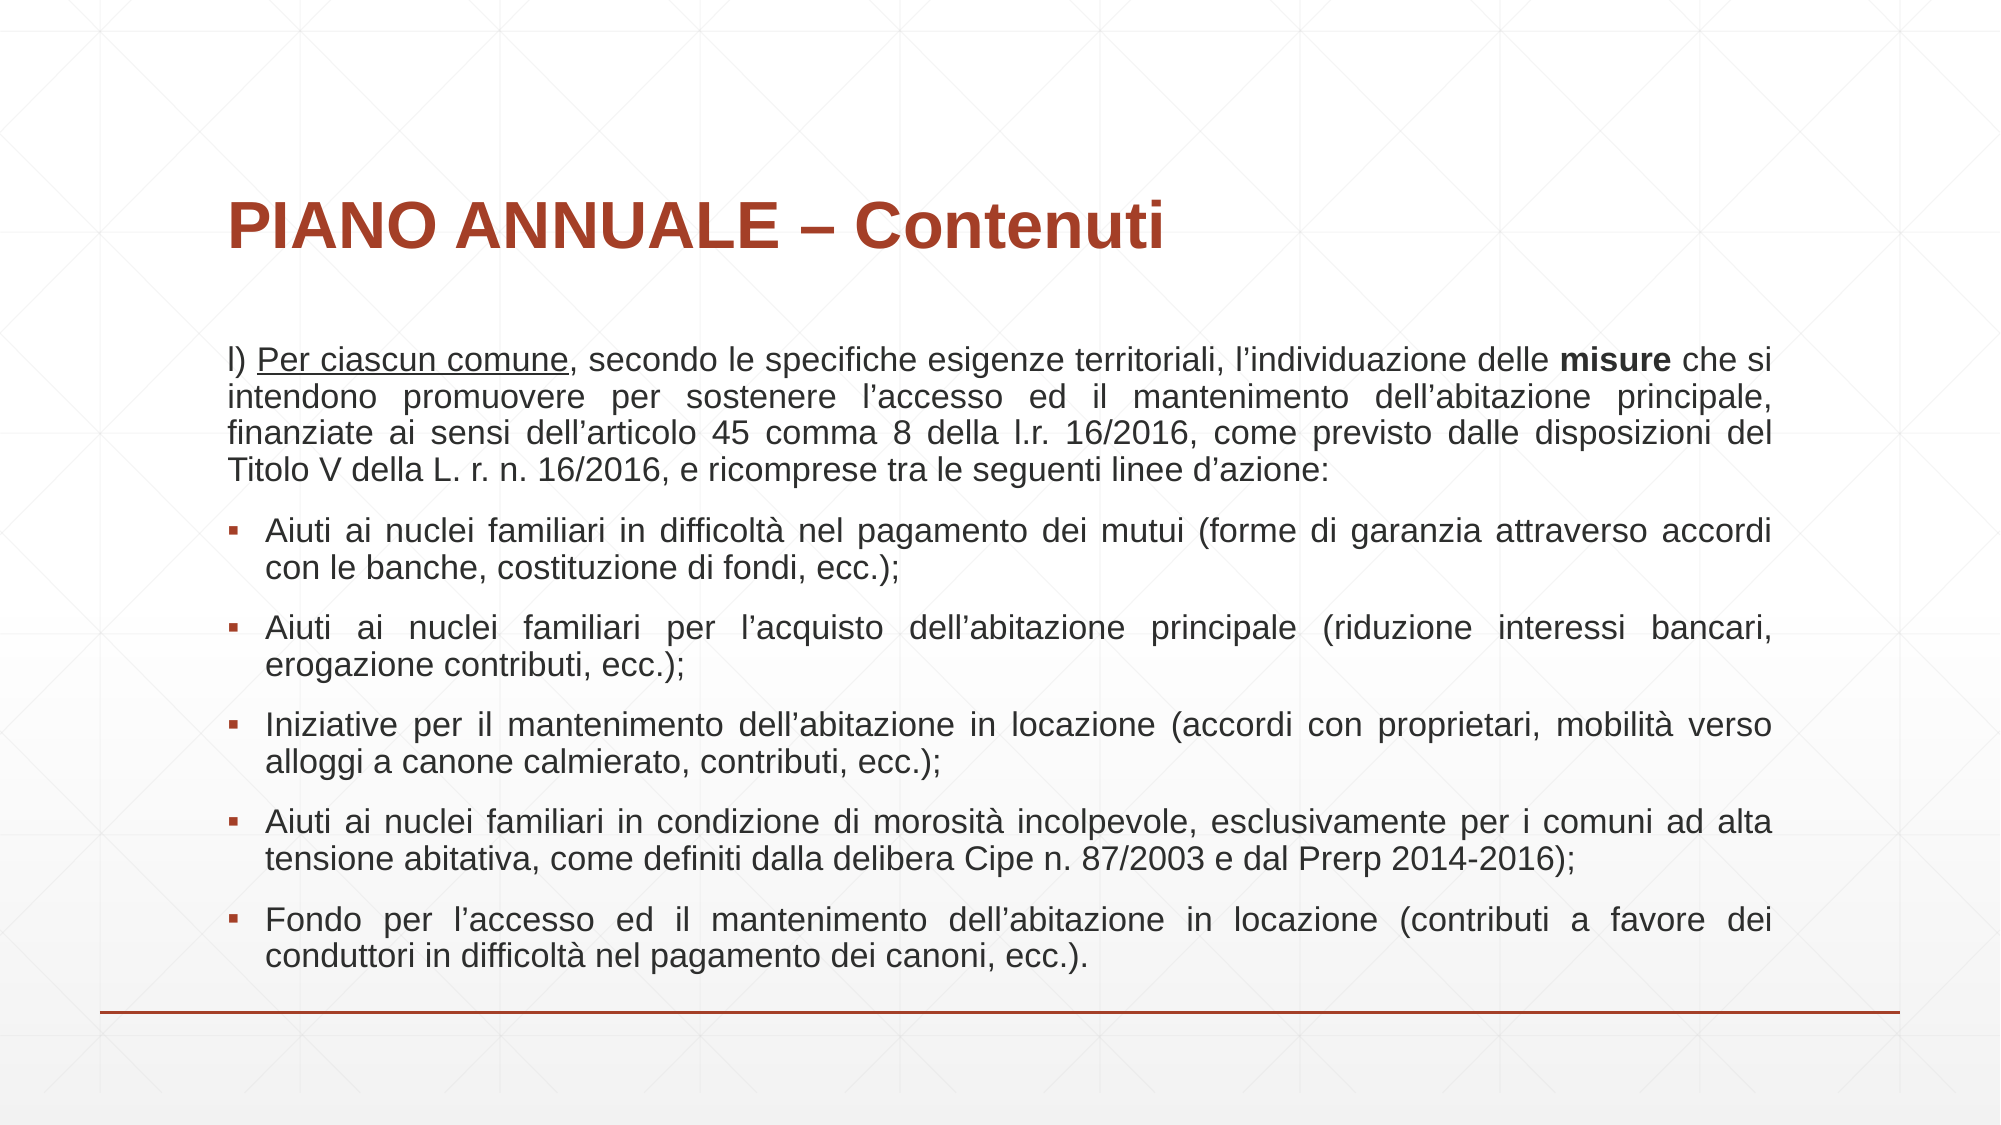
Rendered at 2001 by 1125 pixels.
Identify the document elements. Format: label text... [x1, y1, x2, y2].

list l) Per ciascun comune, secondo le specifiche esigenze territoriali, l’individuazione delle misure che si intendono promuovere per sostenere l’accesso ed il mantenimento dell’abitazione principale, finanziate ai sensi dell’articolo 45 comma 8 della l.r. 16/2016, come previsto dalle disposizioni del Titolo V della L. r. n. 16/2016, e ricomprese tra le seguenti linee d’azione: Aiuti ai nuclei familiari in difficoltà nel pagamento dei mutui (forme di garanzia attraverso accordi con le banche, costituzione di fondi, ecc.); Aiuti ai nuclei familiari per l’acquisto dell’abitazione principale (riduzione interessi bancari, erogazione contributi, ecc.); Iniziative per il mantenimento dell’abitazione in locazione (accordi con proprietari, mobilità verso alloggi a canone calmierato, contributi, ecc.); Aiuti ai nuclei familiari in condizione di morosità incolpevole, esclusivamente per i comuni ad alta tensione abitativa, come definiti dalla delibera Cipe n. 87/2003 e dal Prerp 2014-2016); Fondo per l’accesso ed il mantenimento dell’abitazione in locazione (contributi a favore dei conduttori in difficoltà nel pagamento dei canoni, ecc.). [212, 270, 1788, 991]
title PIANO ANNUALE – Contenuti [212, 82, 1788, 270]
